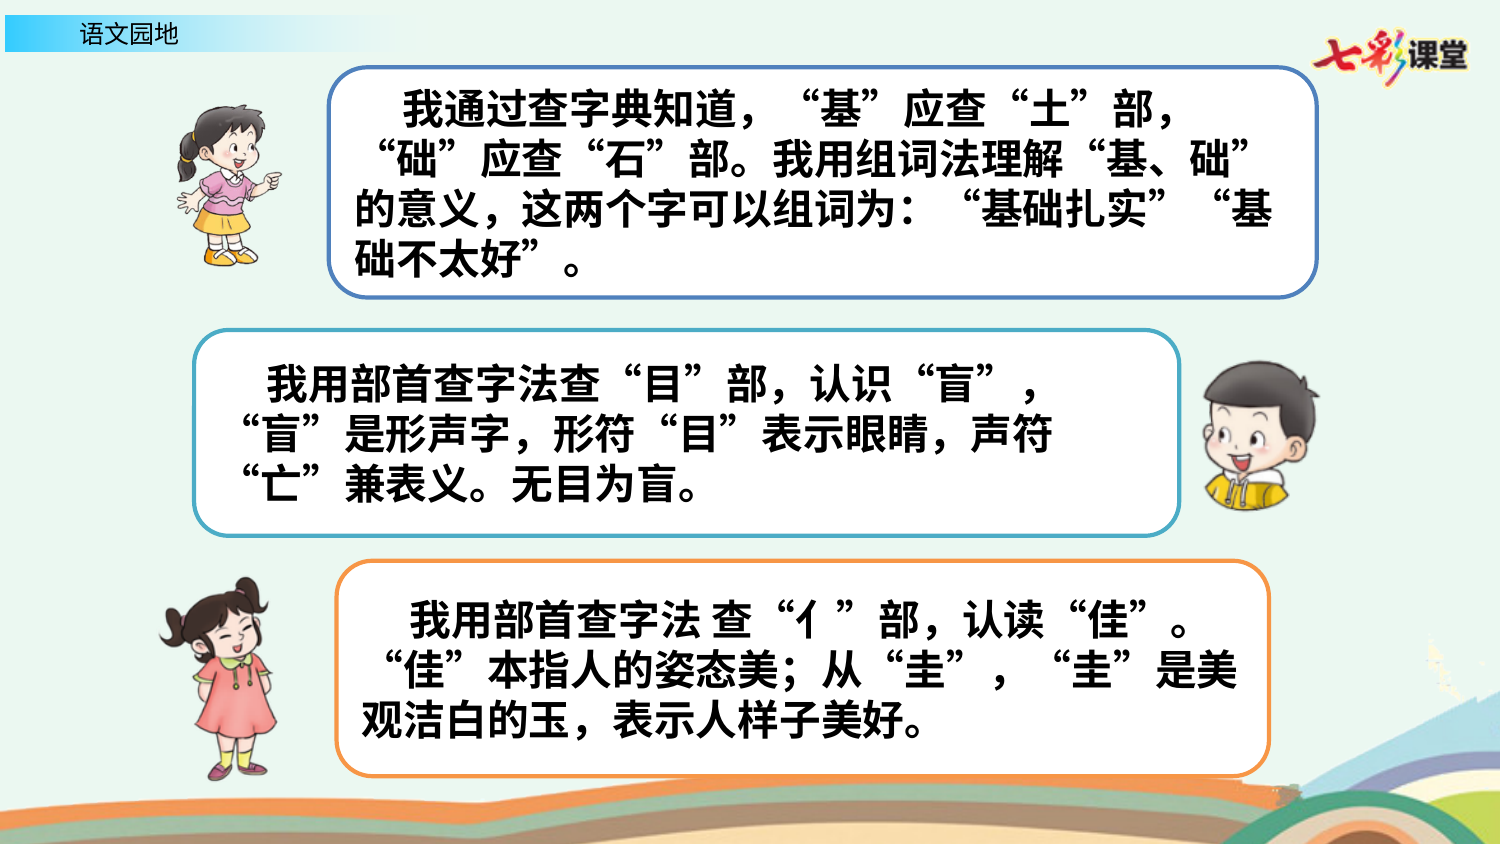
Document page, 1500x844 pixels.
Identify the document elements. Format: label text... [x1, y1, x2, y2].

text_box 我用部首查字法 查“亻”部，认读“佳”。“佳”本指人的姿态美；从“圭”，“圭”是美观洁白的玉，表示人样子美好。 [334, 558, 1272, 779]
text_box 我用部首查字法查“目”部，认识“盲”，“盲”是形声字，形符“目”表示眼睛，声符“亡”兼表义。无目为盲。 [191, 327, 1176, 538]
picture [166, 94, 286, 271]
picture [0, 559, 1500, 844]
picture [1178, 344, 1332, 522]
picture [1308, 14, 1477, 95]
text_box 我通过查字典知道，“基”应查“土”部，“础”应查“石”部。我用组词法理解“基、础”的意义，这两个字可以组词为：“基础扎实”“基础不太好”。 [326, 65, 1319, 300]
